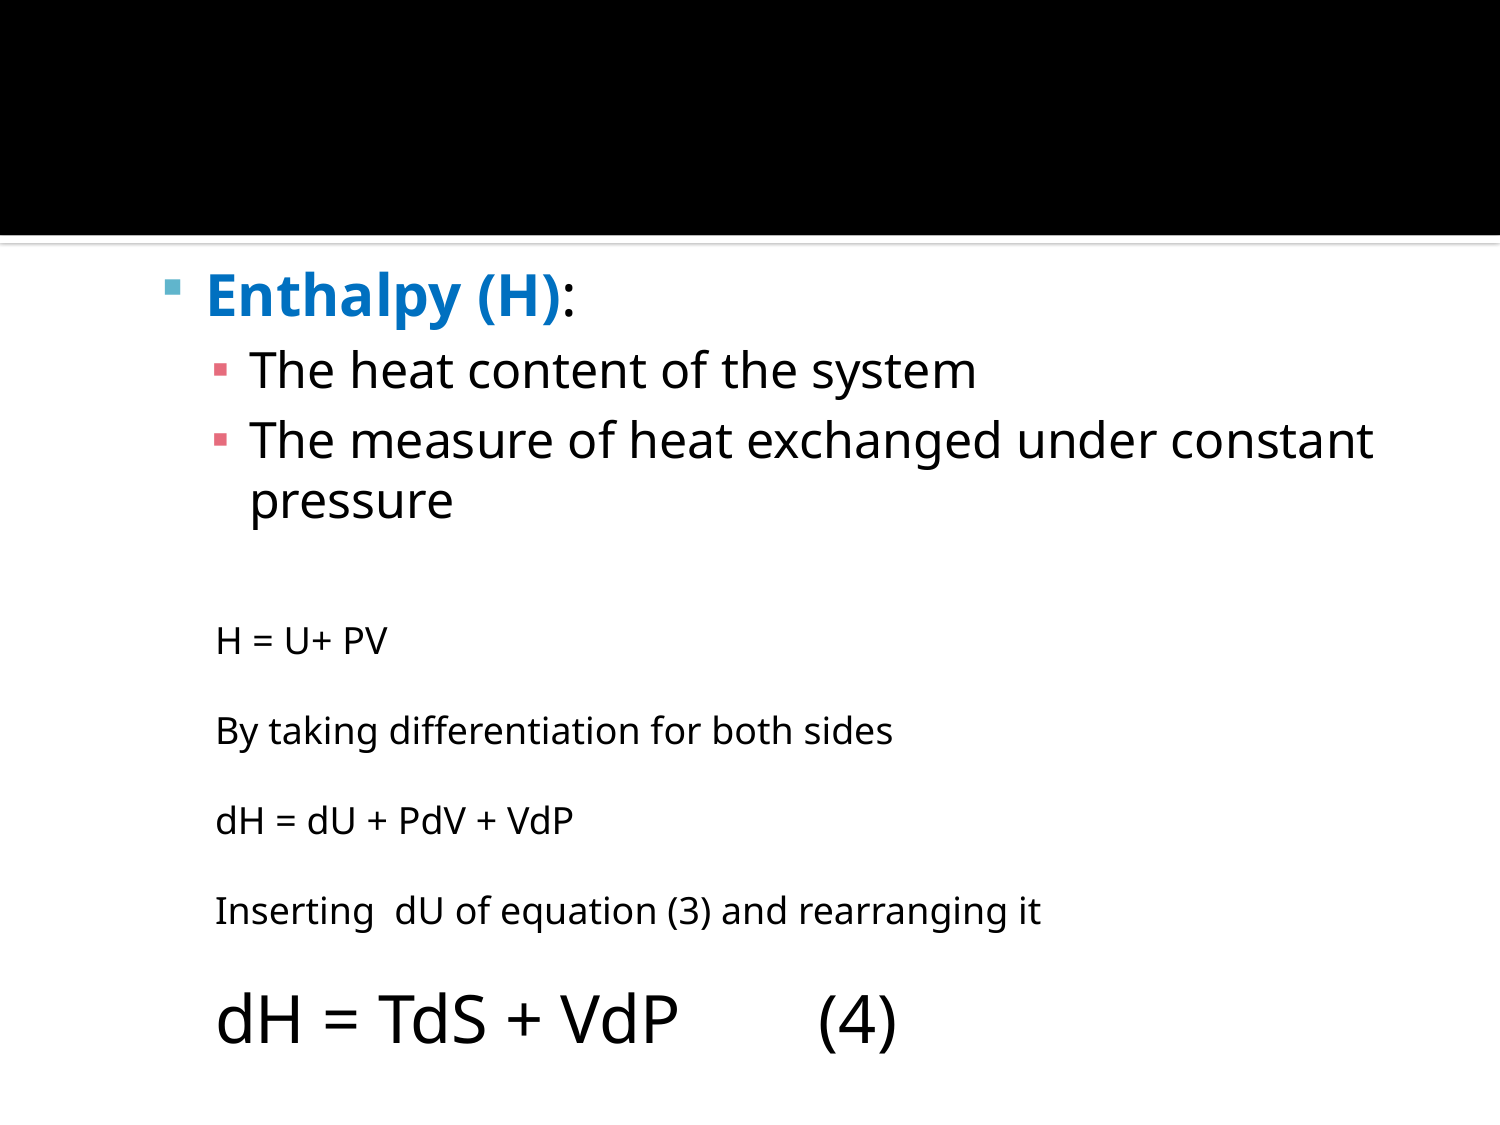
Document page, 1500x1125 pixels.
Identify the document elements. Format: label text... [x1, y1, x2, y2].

text_box H = U+ PV By taking differentiation for both sides dH = dU + PdV + VdP Inserting dU of equation (3) and rearranging it dH = TdS + VdP (4) [200, 609, 1057, 1065]
text_box [250, 972, 707, 1062]
list Enthalpy (H): The heat content of the system The measure of heat exchanged under constant pressure [76, 243, 1427, 681]
